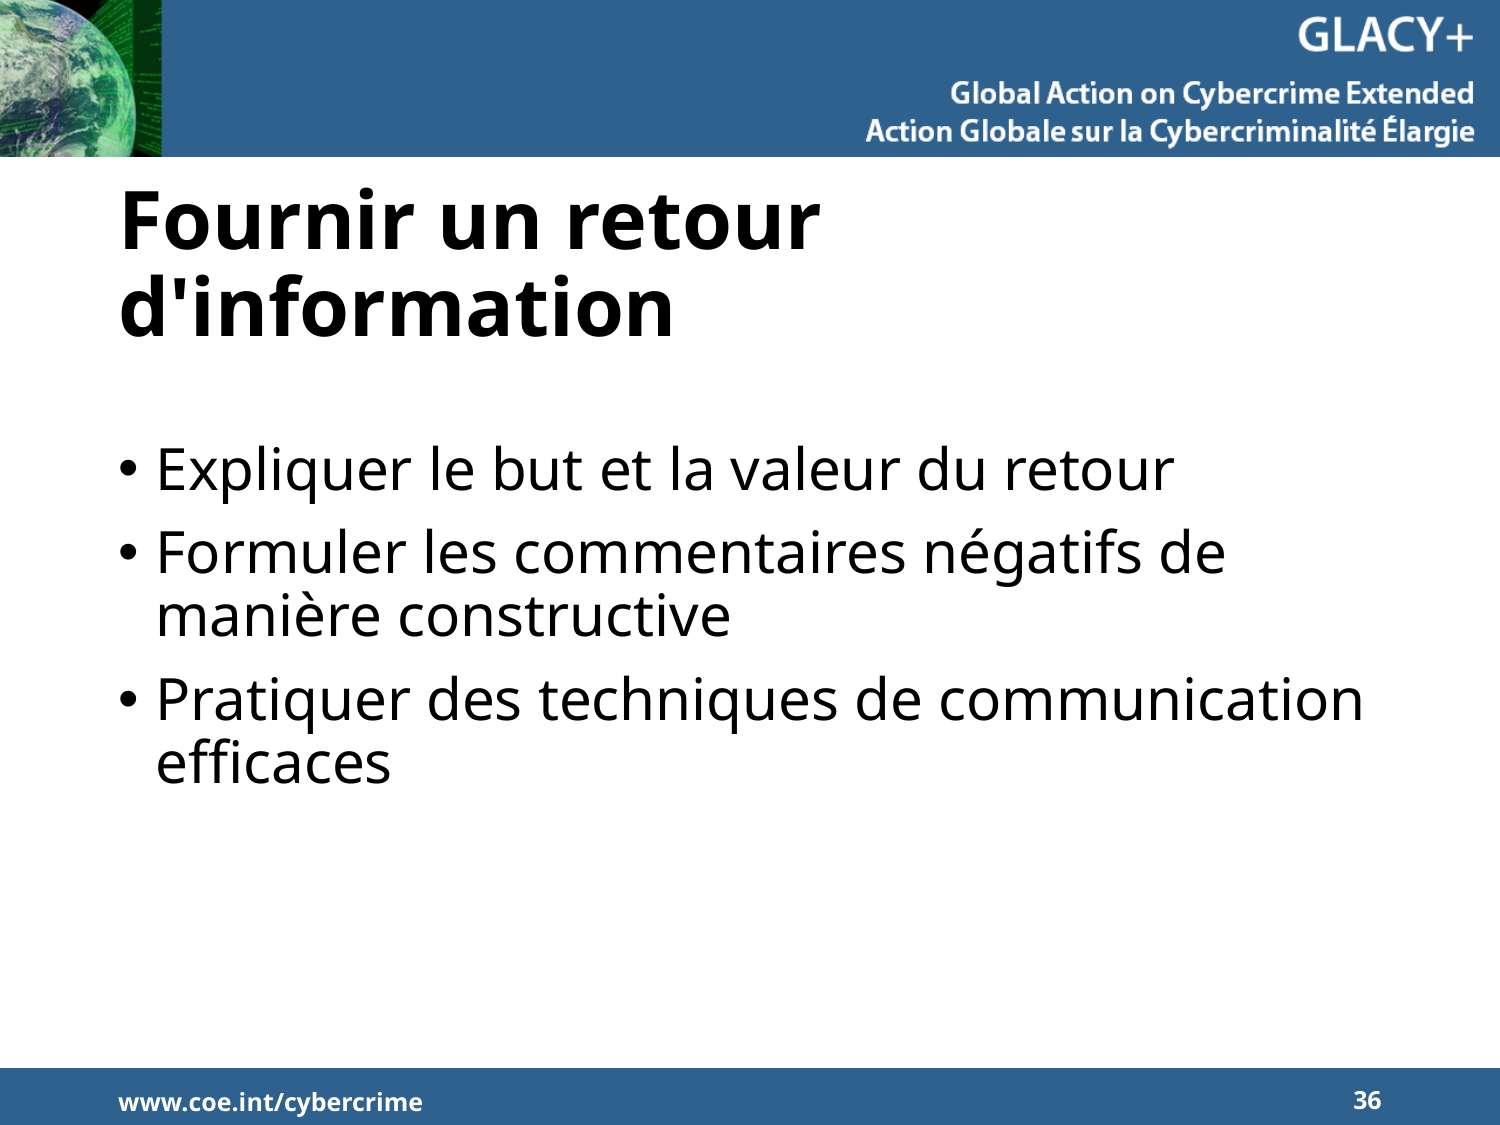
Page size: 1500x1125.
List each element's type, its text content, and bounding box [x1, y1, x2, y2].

slide_number www.coe.int/cybercrime [103, 1071, 491, 1125]
title Fournir un retour d'information [103, 171, 1397, 363]
slide_number 36 [1059, 1071, 1397, 1125]
picture [0, 0, 1500, 157]
list Expliquer le but et la valeur du retour Formuler les commentaires négatifs de manière constructive Pratiquer des techniques de communication efficaces [103, 432, 1455, 1086]
